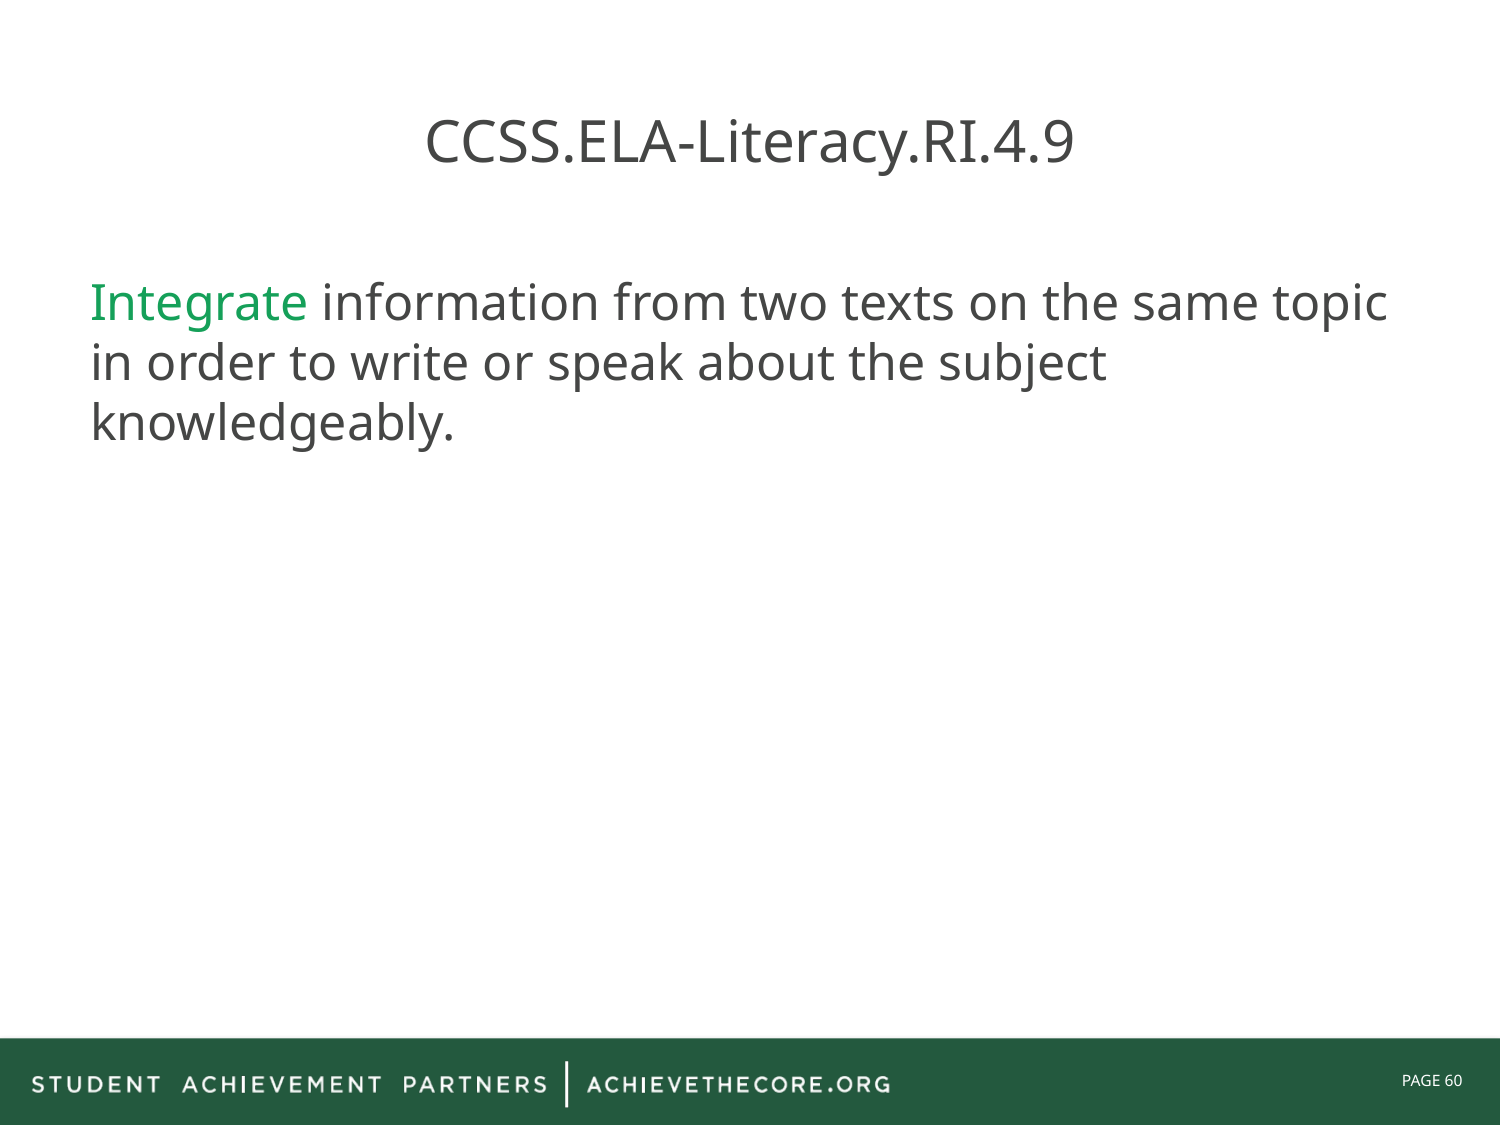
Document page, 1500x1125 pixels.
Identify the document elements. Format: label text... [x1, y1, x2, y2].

title CCSS.ELA-Literacy.RI.4.9 [75, 45, 1425, 233]
list Integrate information from two texts on the same topic in order to write or speak about the subject knowledgeably. [75, 262, 1425, 1005]
